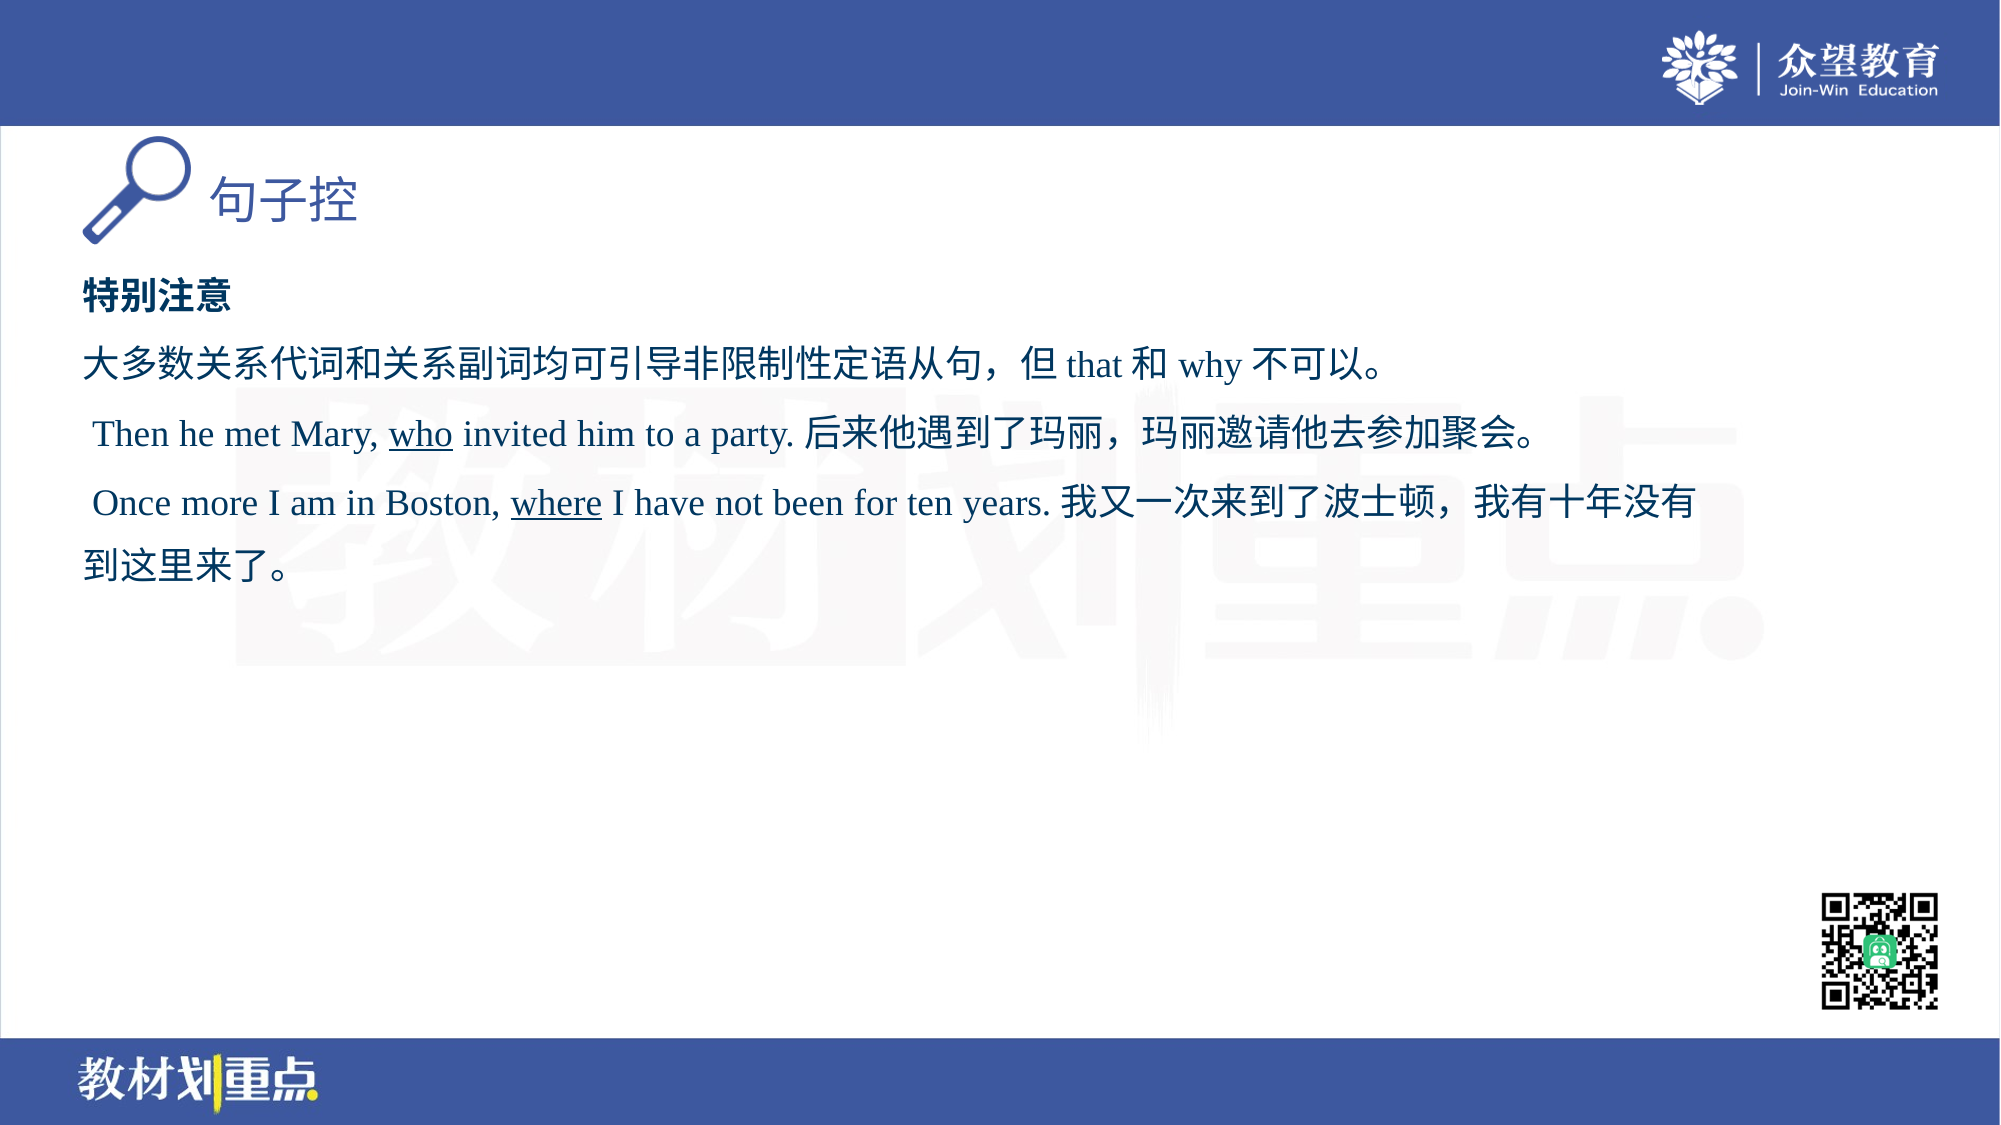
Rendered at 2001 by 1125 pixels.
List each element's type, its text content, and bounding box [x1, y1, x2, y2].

text_box 特别注意 大多数关系代词和关系副词均可引导非限制性定语从句，但that和why不可以。 Then he met Mary, who invited him to a party.后来他遇到了玛丽，玛丽邀请他去参加聚会。 Once more I am in Boston, where I have not been for ten years.我又一次来到了波士顿，我有十年没有 到这里来了。 [82, 247, 1817, 581]
picture [0, 0, 2000, 1125]
